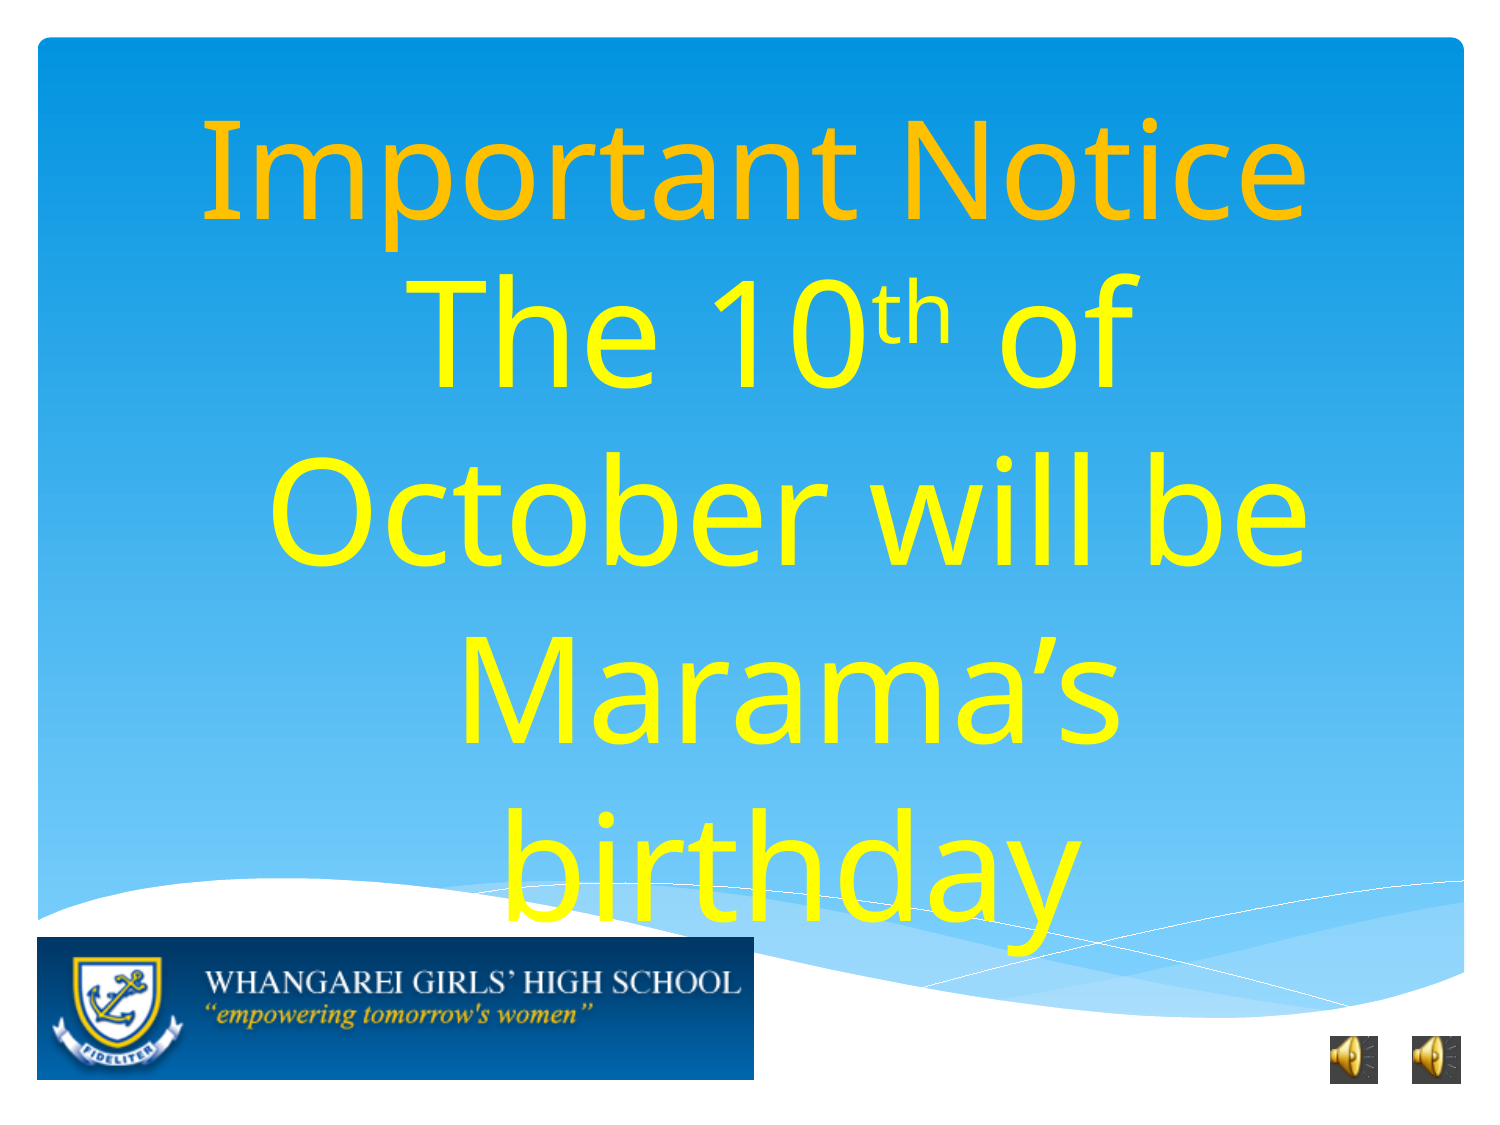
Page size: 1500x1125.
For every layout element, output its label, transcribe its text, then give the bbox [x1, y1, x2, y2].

text_box Important Notice [149, 37, 1362, 255]
picture [37, 937, 754, 1080]
picture [1411, 1034, 1462, 1086]
text_box The 10th of October will be Marama’s birthday [149, 231, 1391, 963]
picture [1328, 1034, 1380, 1086]
